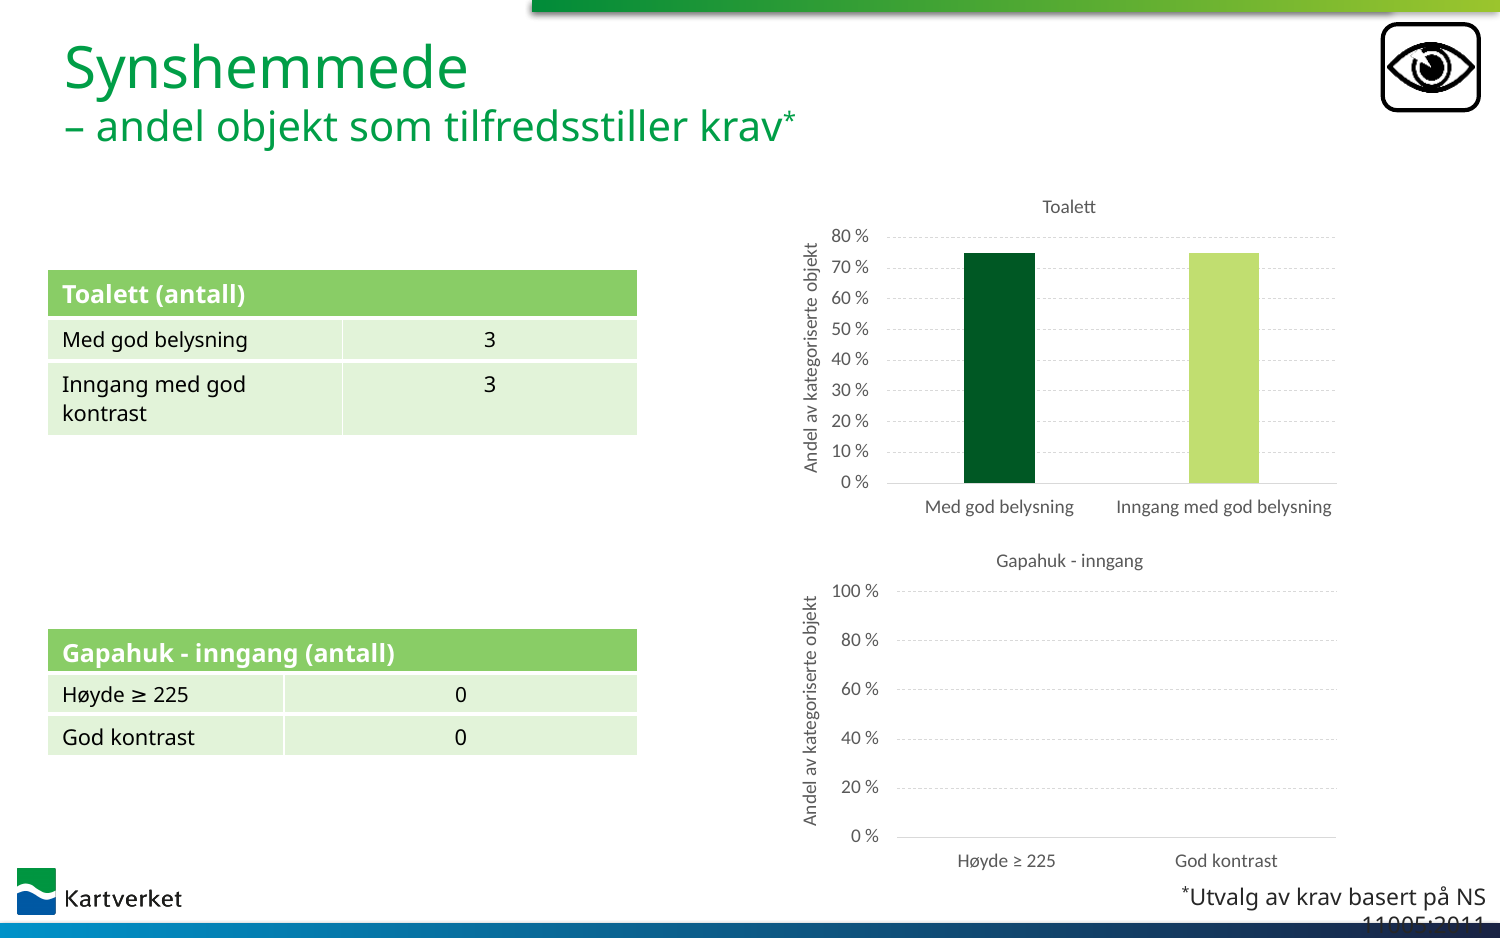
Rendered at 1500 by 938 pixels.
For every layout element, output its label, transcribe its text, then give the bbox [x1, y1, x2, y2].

table_cell 3 [343, 363, 637, 435]
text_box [1382, 24, 1480, 111]
table_cell Med god belysning [48, 320, 342, 359]
table_cell 0 [285, 675, 637, 712]
table_cell 0 [285, 716, 637, 755]
table_header Gapahuk - inngang (antall) [48, 629, 637, 671]
text_box Synshemmede – andel objekt som tilfredsstiller krav* [49, 24, 1431, 158]
picture [791, 187, 1348, 526]
table_cell Høyde ≥ 225 [48, 675, 283, 712]
table_header Toalett (antall) [48, 270, 637, 316]
picture [791, 541, 1348, 880]
text_box *Utvalg av krav basert på NS 11005:2011 [1068, 873, 1500, 938]
table_cell God kontrast [48, 716, 283, 755]
table_cell Inngang med god kontrast [48, 363, 342, 435]
table_cell 3 [343, 320, 637, 359]
